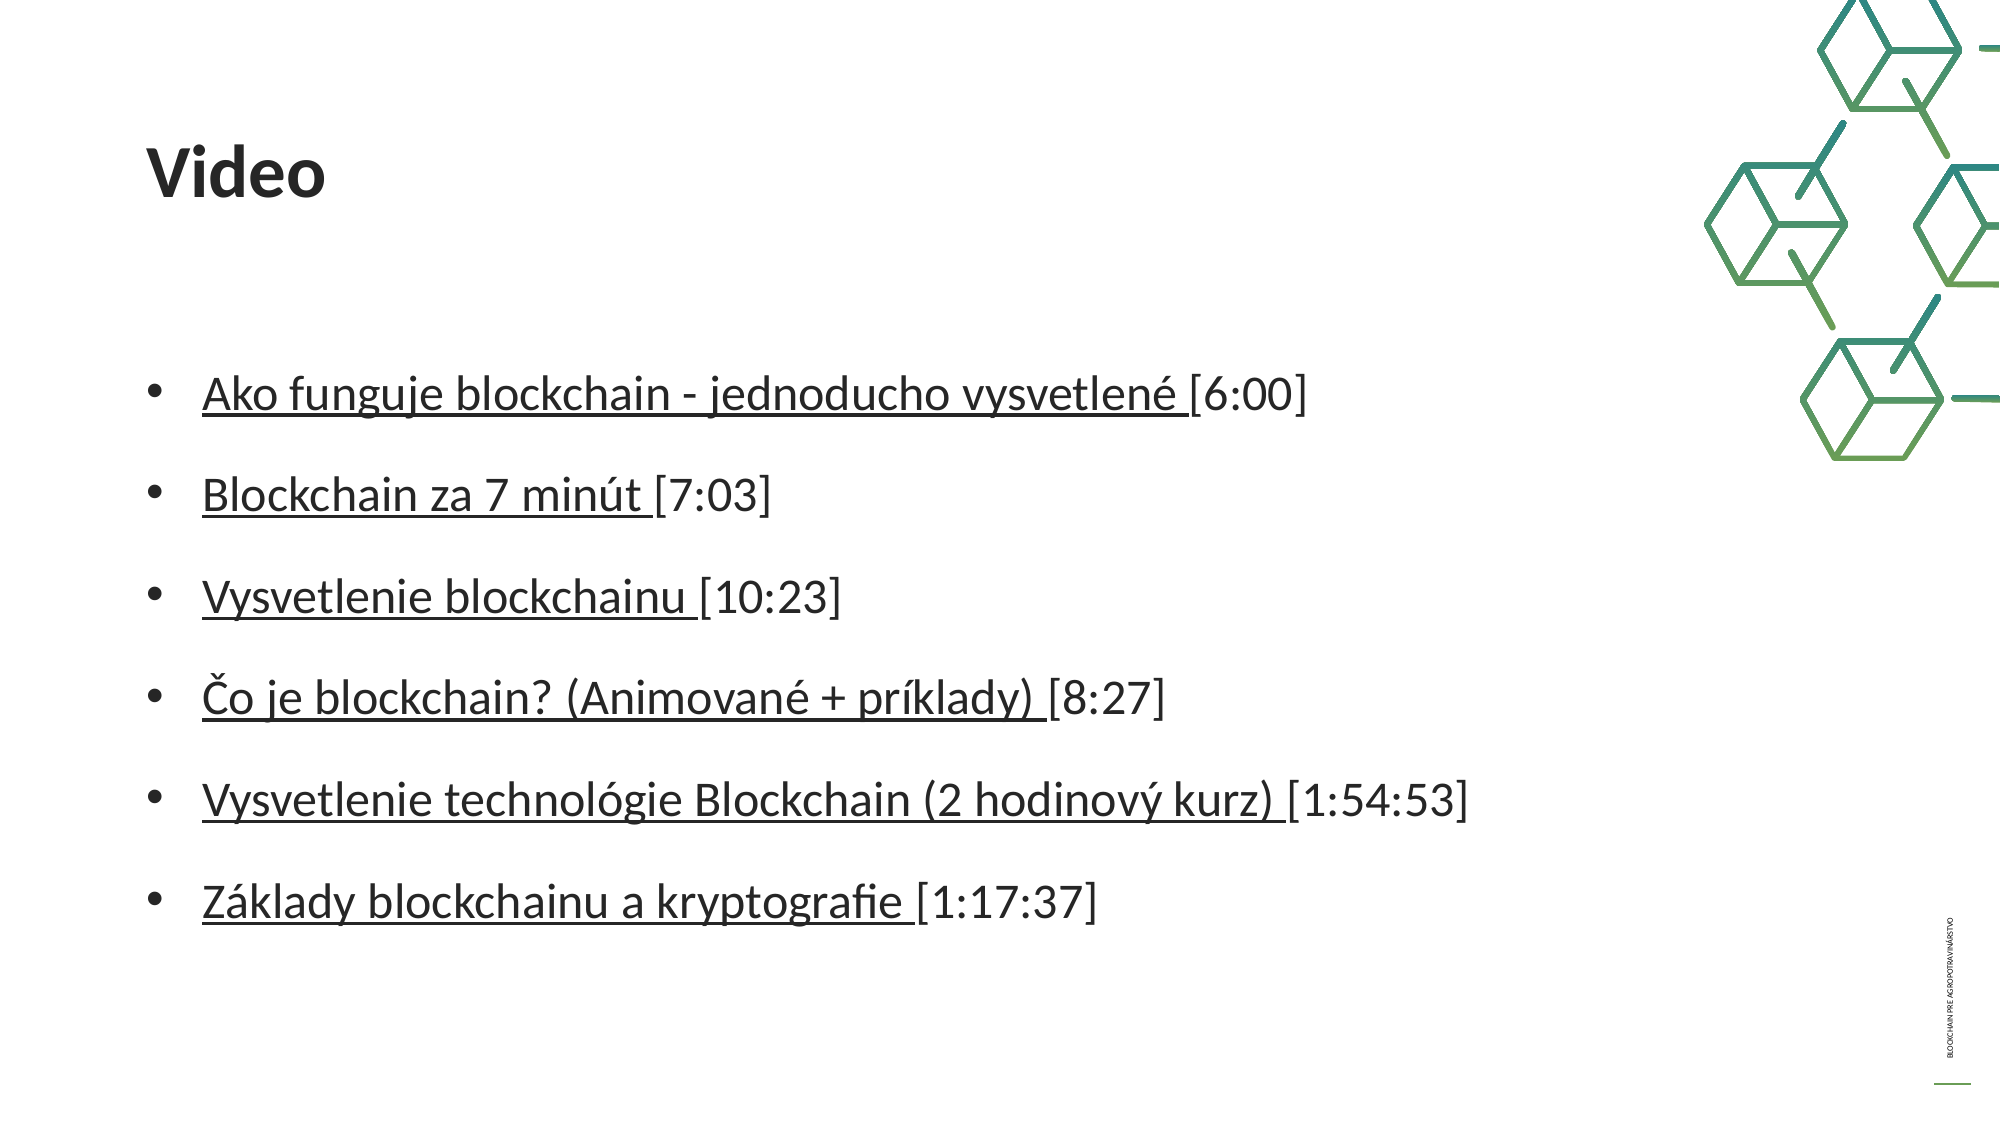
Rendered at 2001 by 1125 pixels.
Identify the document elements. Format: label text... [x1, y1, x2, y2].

list Video [130, 124, 1698, 337]
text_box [1703, 0, 2000, 462]
list Ako funguje blockchain - jednoducho vysvetlené [6:00] Blockchain za 7 minút [7:03] Vysvetlenie blockchainu [10:23] Čo je blockchain? (Animované + príklady) [8:27] Vysvetlenie technológie Blockchain (2 hodinový kurz) [1:54:53] Základy blockchainu a kryptografie [1:17:37] [130, 348, 1869, 1035]
